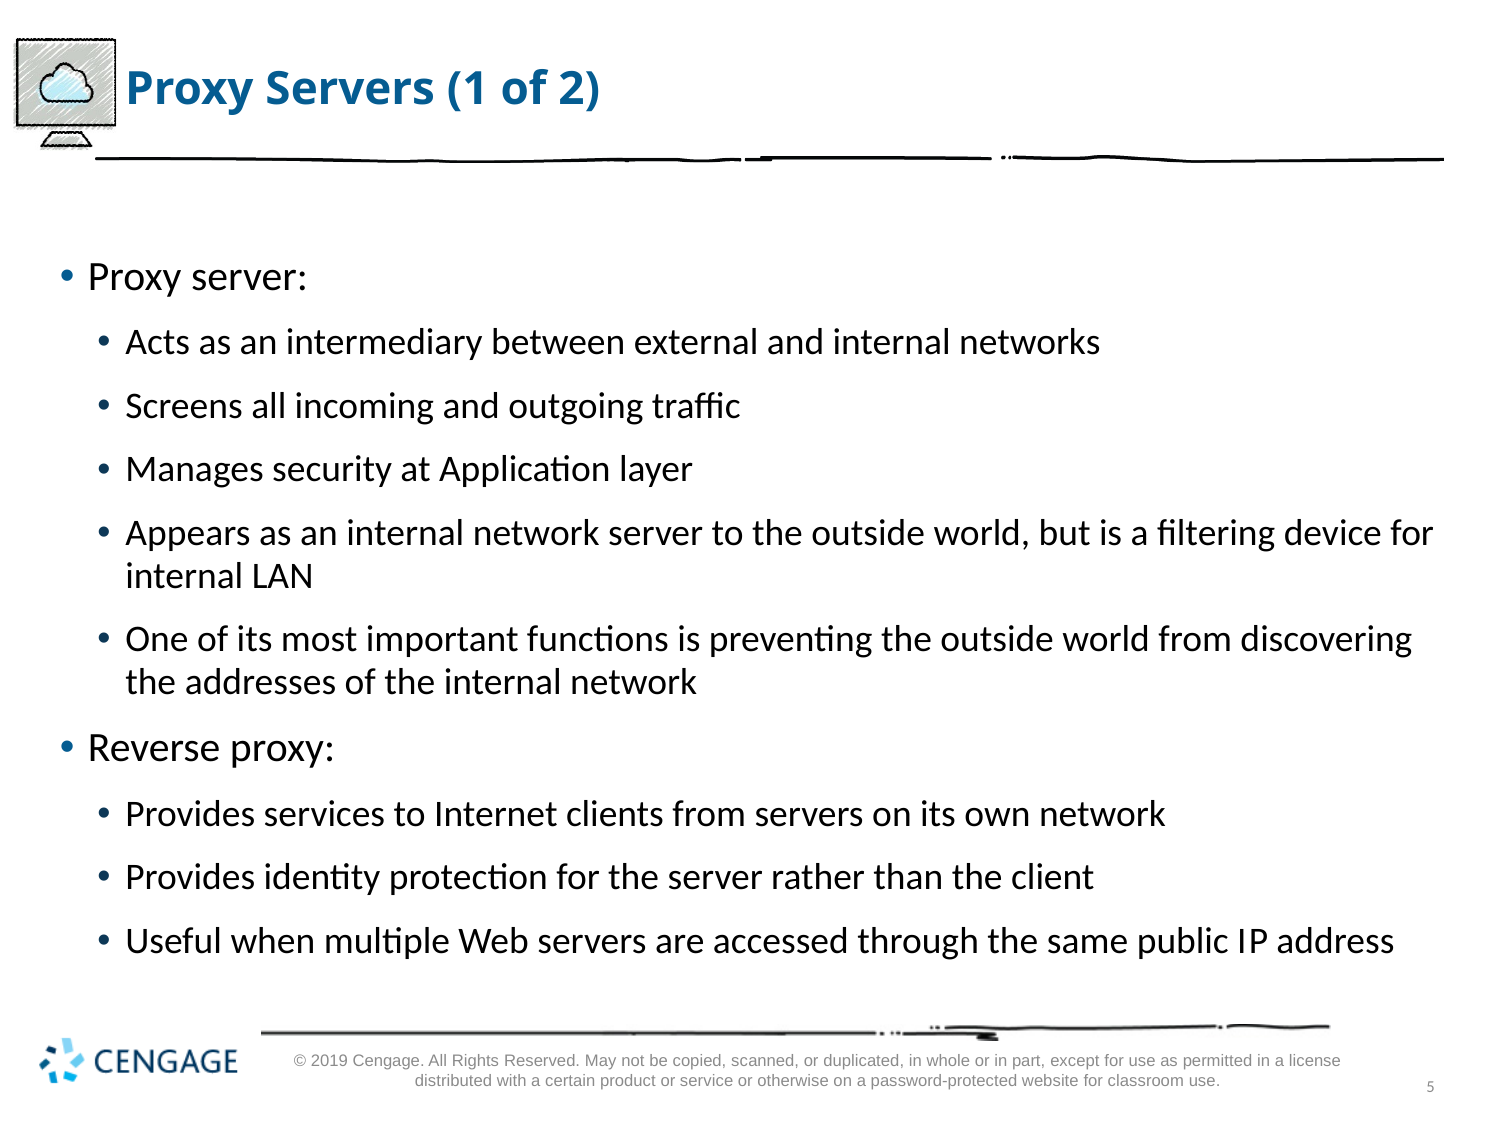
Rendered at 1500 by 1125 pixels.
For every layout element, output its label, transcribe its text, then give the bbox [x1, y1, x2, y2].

footer © 2019 Cengage. All Rights Reserved. May not be copied, scanned, or duplicated, in whole or in part, except for use as permitted in a license distributed with a certain product or service or otherwise on a password-protected website for classroom use. [262, 1050, 1375, 1091]
picture [19, 1024, 250, 1096]
list Proxy server: Acts as an intermediary between external and internal networks Screens all incoming and outgoing traffic Manages security at Application layer Appears as an internal network server to the outside world, but is a filtering device for internal LAN One of its most important functions is preventing the outside world from discovering the addresses of the internal network Reverse proxy: Provides services to Internet clients from servers on its own network Provides identity protection for the server rather than the client Useful when multiple Web servers are accessed through the same public I P address [59, 252, 1441, 970]
title Proxy Servers (1 of 2) [125, 66, 1442, 116]
picture [261, 1024, 1331, 1041]
picture [95, 155, 1444, 163]
picture [13, 36, 117, 151]
